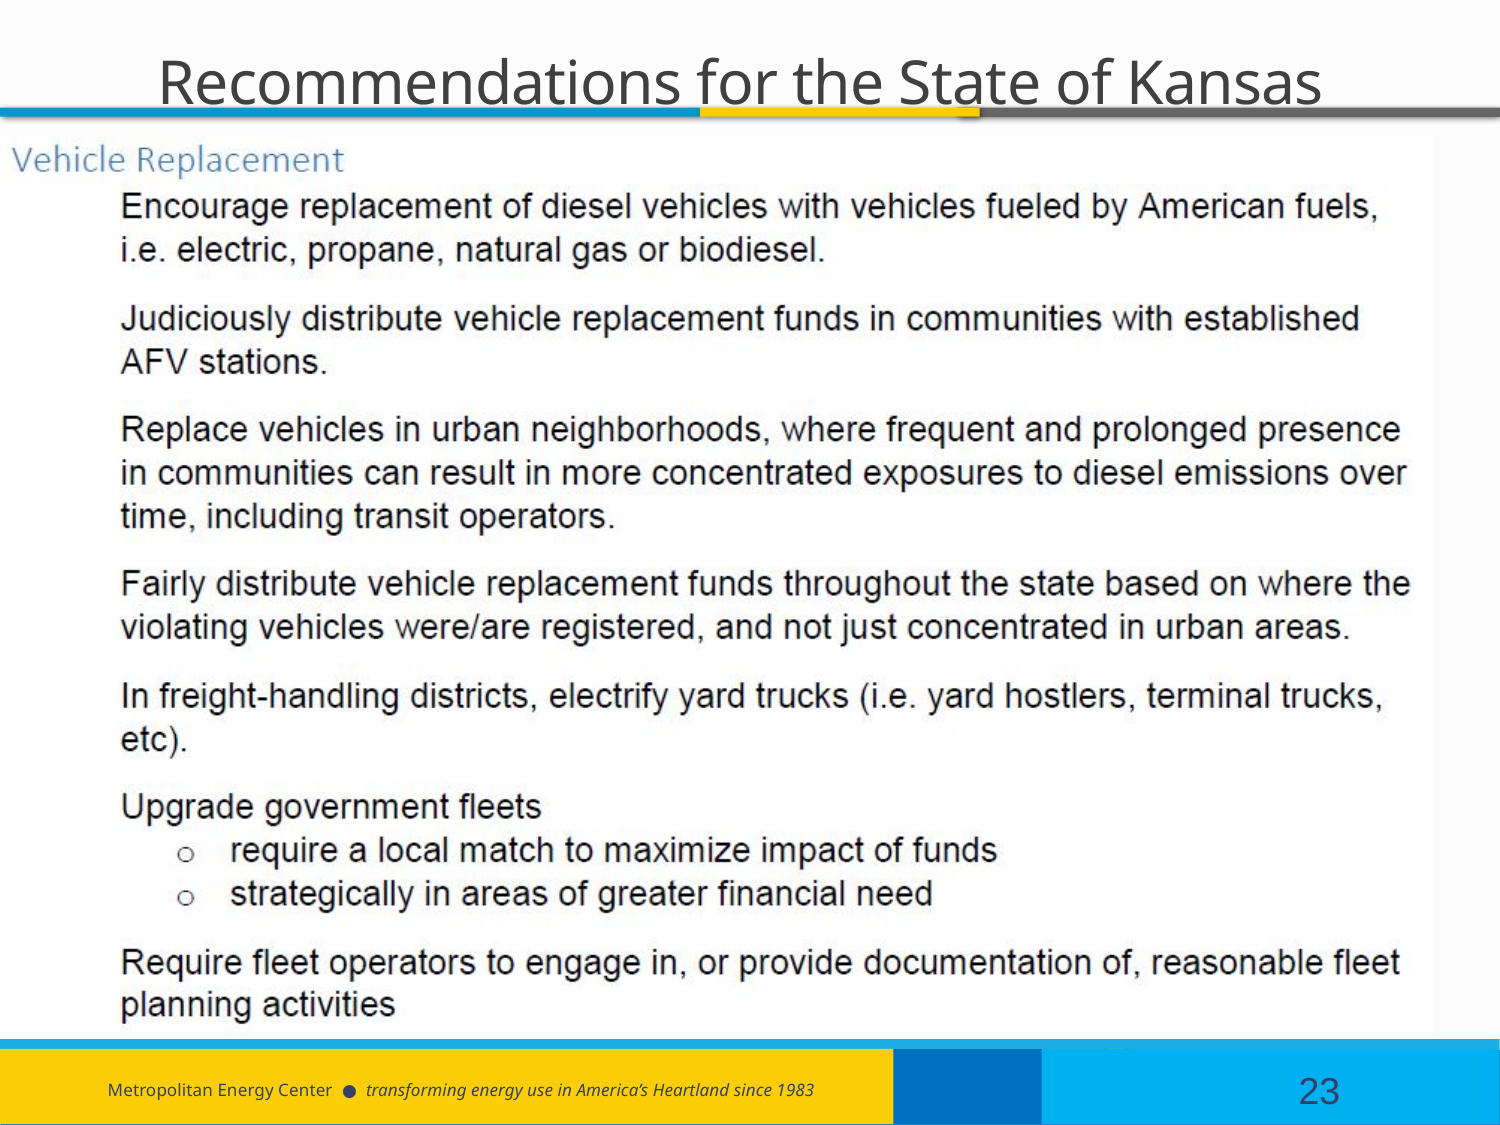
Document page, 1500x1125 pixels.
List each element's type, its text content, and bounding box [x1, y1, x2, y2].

title Recommendations for the State of Kansas [25, 8, 1457, 125]
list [0, 136, 1433, 1039]
